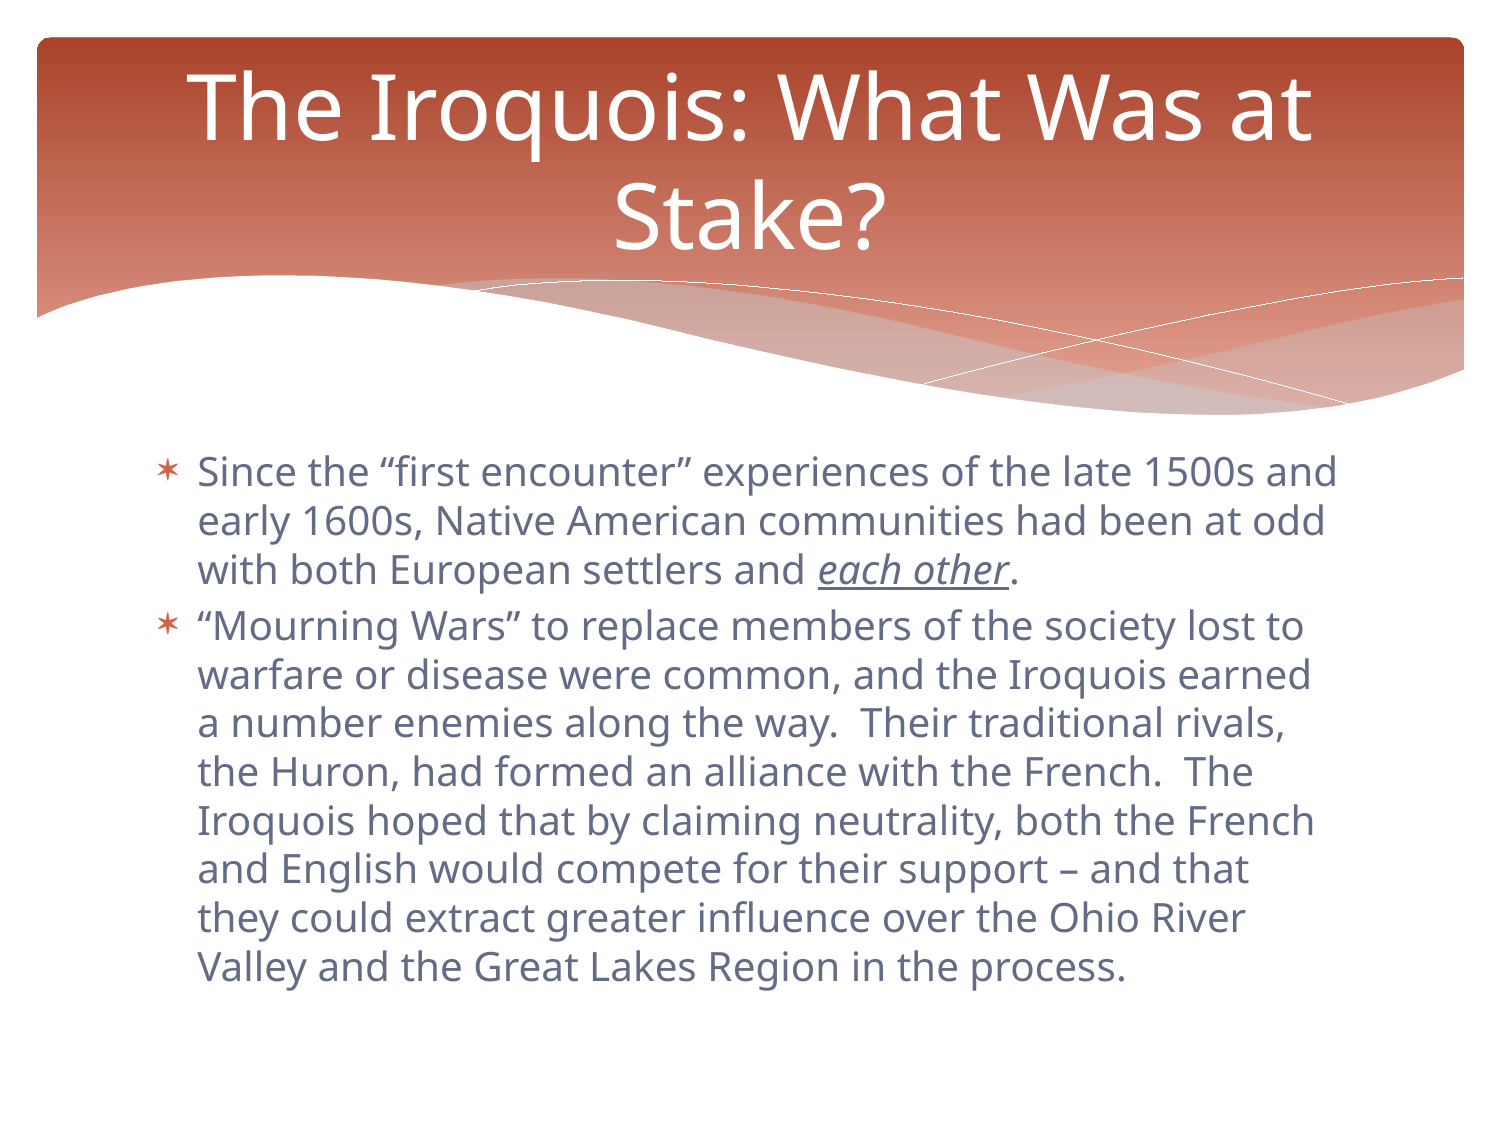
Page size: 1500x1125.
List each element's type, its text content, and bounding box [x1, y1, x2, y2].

title The Iroquois: What Was at Stake? [75, 55, 1425, 261]
list Since the “first encounter” experiences of the late 1500s and early 1600s, Native American communities had been at odd with both European settlers and each other. “Mourning Wars” to replace members of the society lost to warfare or disease were common, and the Iroquois earned a number enemies along the way. Their traditional rivals, the Huron, had formed an alliance with the French. The Iroquois hoped that by claiming neutrality, both the French and English would compete for their support – and that they could extract greater influence over the Ohio River Valley and the Great Lakes Region in the process. [143, 438, 1359, 1005]
